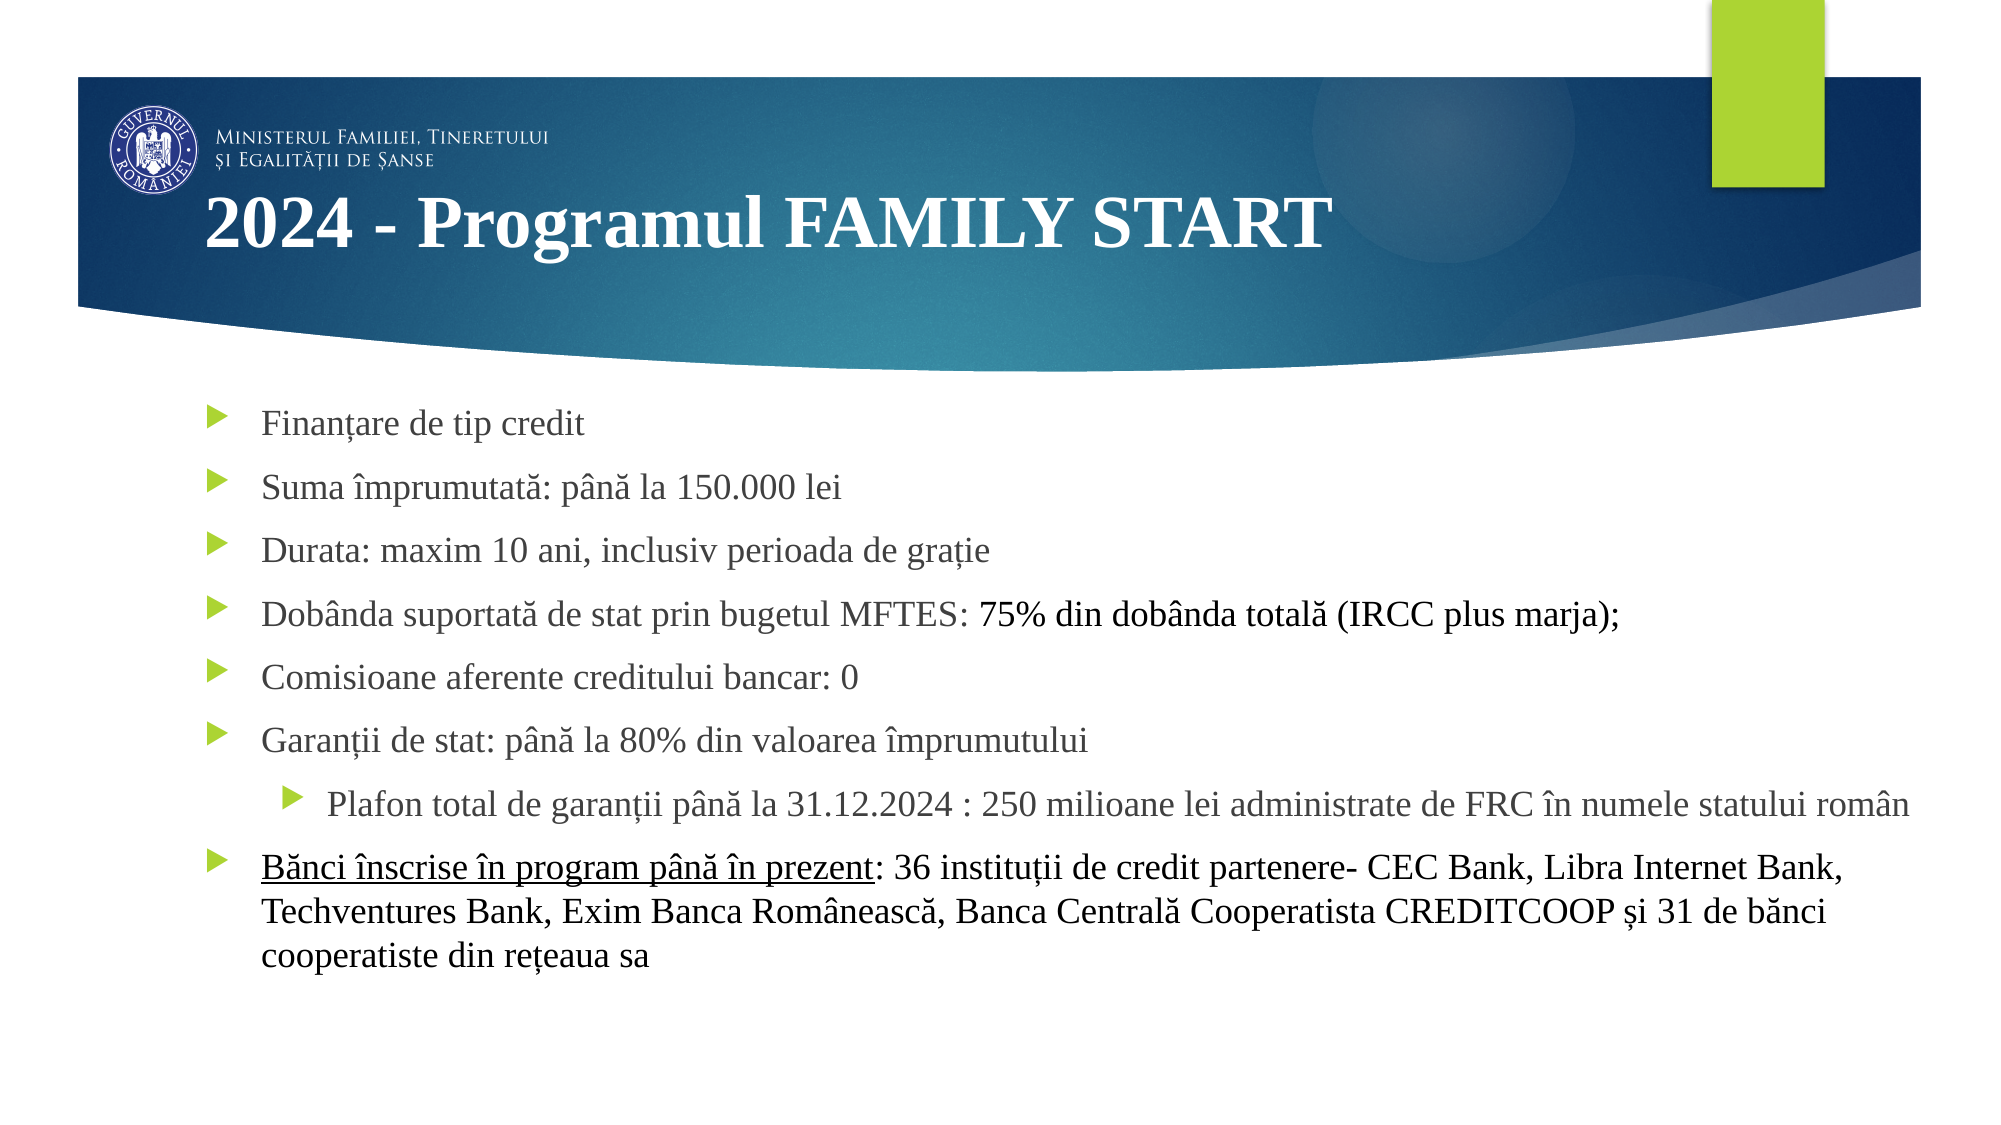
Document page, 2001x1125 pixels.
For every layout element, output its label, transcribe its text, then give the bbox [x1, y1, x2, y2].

list Finanțare de tip credit Suma împrumutată: până la 150.000 lei Durata: maxim 10 ani, inclusiv perioada de grație Dobânda suportată de stat prin bugetul MFTES: 75% din dobânda totală (IRCC plus marja); Comisioane aferente creditului bancar: 0 Garanții de stat: până la 80% din valoarea împrumutului Plafon total de garanții până la 31.12.2024 : 250 milioane lei administrate de FRC în numele statului român Bănci înscrise în program până în prezent: 36 instituții de credit partenere- CEC Bank, Libra Internet Bank, Techventures Bank, Exim Banca Românească, Banca Centrală Cooperatista CREDITCOOP și 31 de bănci cooperatiste din rețeaua sa [189, 391, 1952, 988]
title 2024 - Programul FAMILY START [189, 159, 1627, 276]
picture [109, 105, 548, 195]
